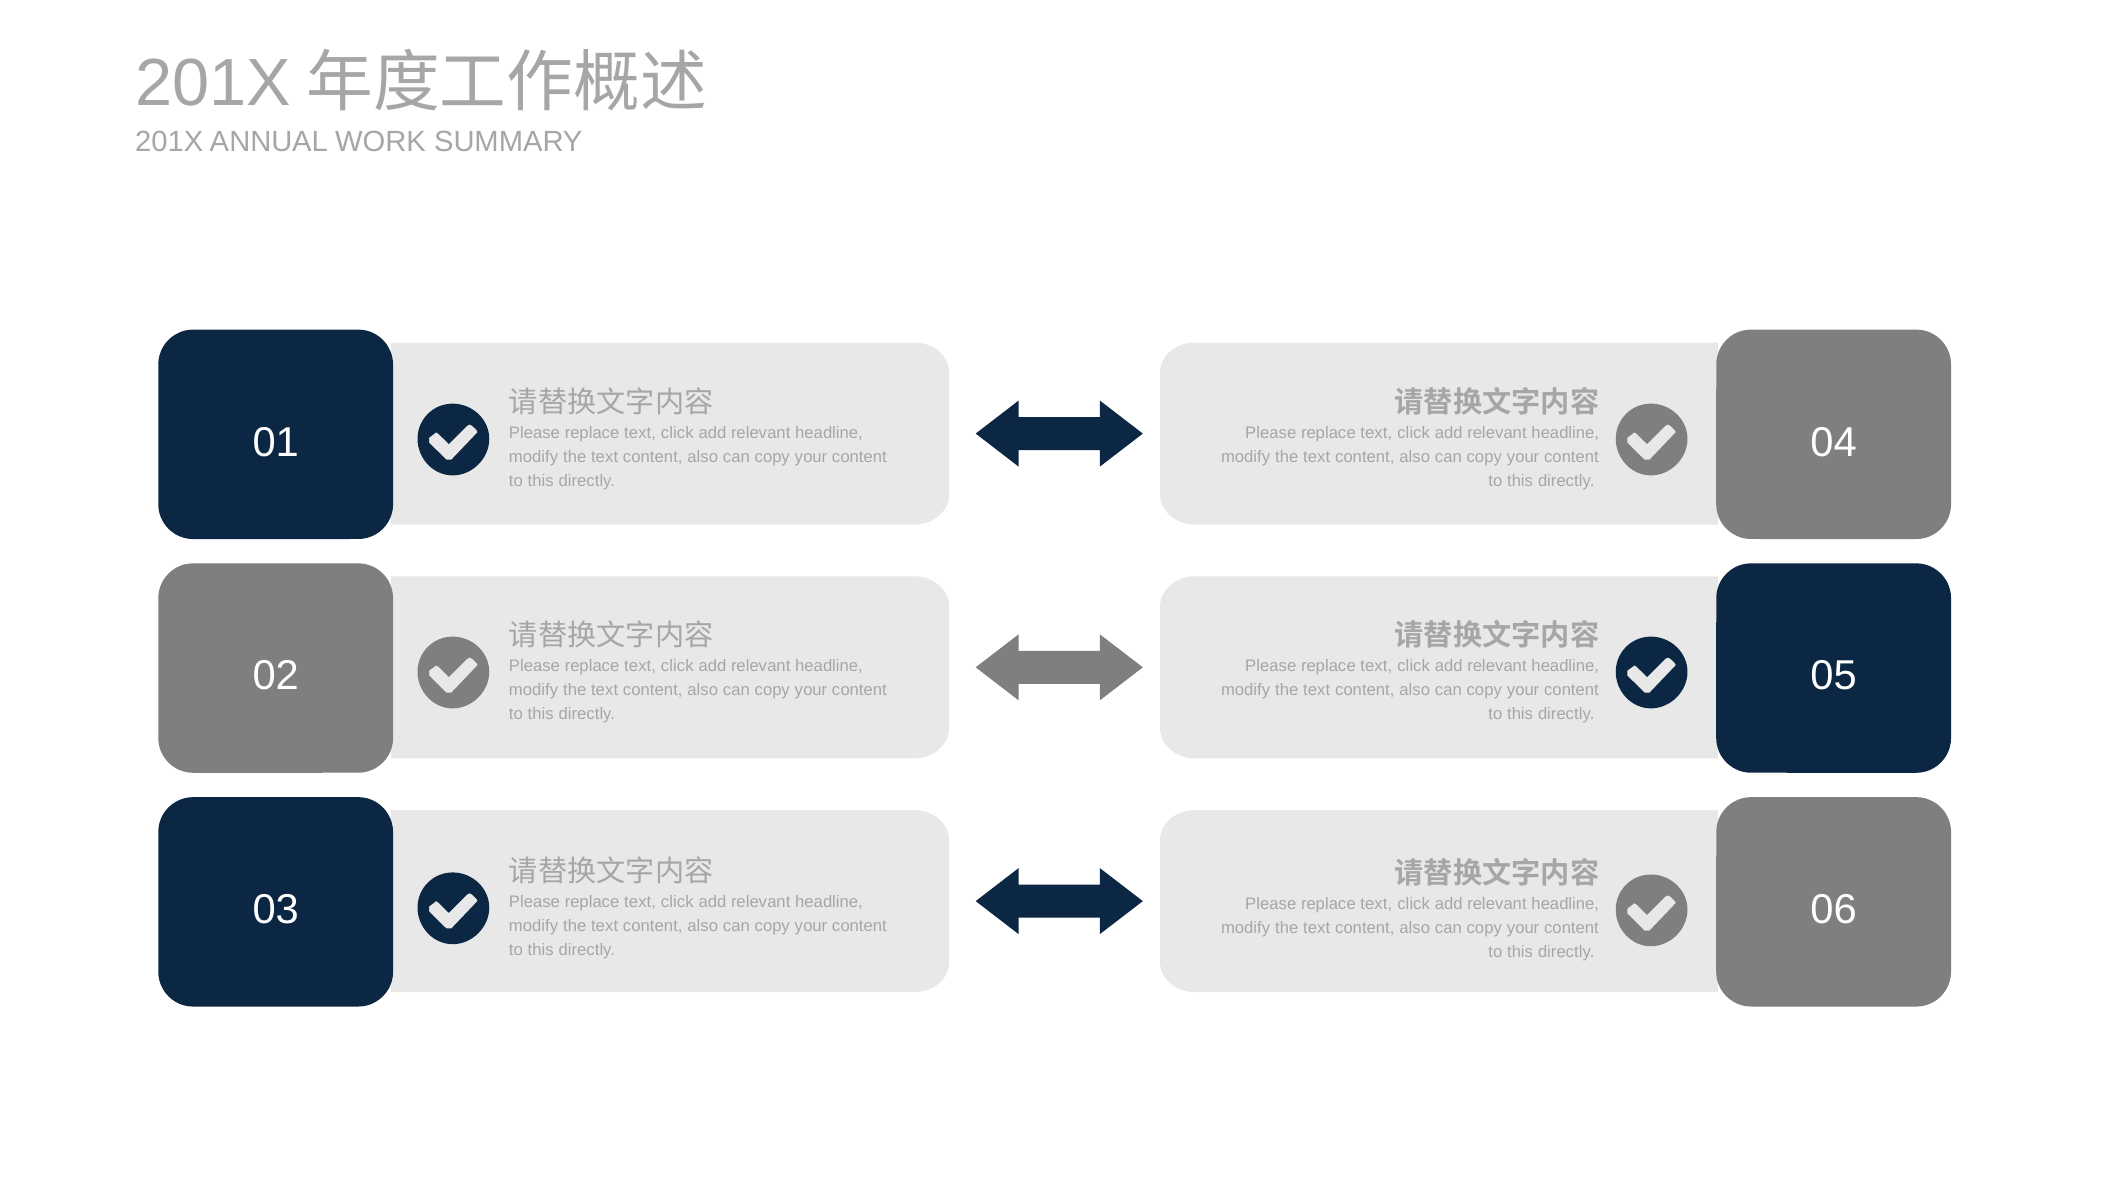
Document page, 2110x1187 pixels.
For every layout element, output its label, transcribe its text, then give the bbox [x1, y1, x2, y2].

text_box 请替换文字内容 Please replace text, click add relevant headline, modify the text content, also can copy your content to this directly. [508, 376, 897, 490]
text_box [974, 632, 1145, 703]
text_box [974, 398, 1145, 469]
text_box [390, 341, 951, 526]
text_box [1615, 403, 1688, 476]
text_box 请替换文字内容 Please replace text, click add relevant headline, modify the text content, also can copy your content to this directly. [508, 609, 897, 723]
text_box 201X ANNUAL WORK SUMMARY [135, 122, 596, 158]
text_box [1615, 874, 1688, 947]
text_box [1158, 809, 1720, 994]
text_box 请替换文字内容 Please replace text, click add relevant headline, modify the text content, also can copy your content to this directly. [1211, 609, 1600, 723]
text_box [1158, 575, 1720, 760]
text_box 01 [157, 328, 395, 541]
text_box 02 [157, 562, 395, 774]
text_box [974, 865, 1145, 937]
text_box 04 [1715, 328, 1953, 541]
text_box 05 [1715, 562, 1953, 774]
text_box [417, 403, 490, 476]
text_box 201X年度工作概述 [135, 38, 783, 119]
text_box [390, 809, 951, 994]
text_box [1158, 341, 1720, 526]
text_box 请替换文字内容 Please replace text, click add relevant headline, modify the text content, also can copy your content to this directly. [1211, 376, 1600, 490]
text_box 请替换文字内容 Please replace text, click add relevant headline, modify the text content, also can copy your content to this directly. [1211, 847, 1600, 961]
text_box [417, 872, 490, 945]
text_box 请替换文字内容 Please replace text, click add relevant headline, modify the text content, also can copy your content to this directly. [508, 844, 897, 959]
text_box [1615, 636, 1688, 709]
text_box [417, 636, 490, 709]
text_box 03 [157, 796, 395, 1008]
text_box [390, 575, 951, 760]
text_box 06 [1715, 796, 1953, 1008]
